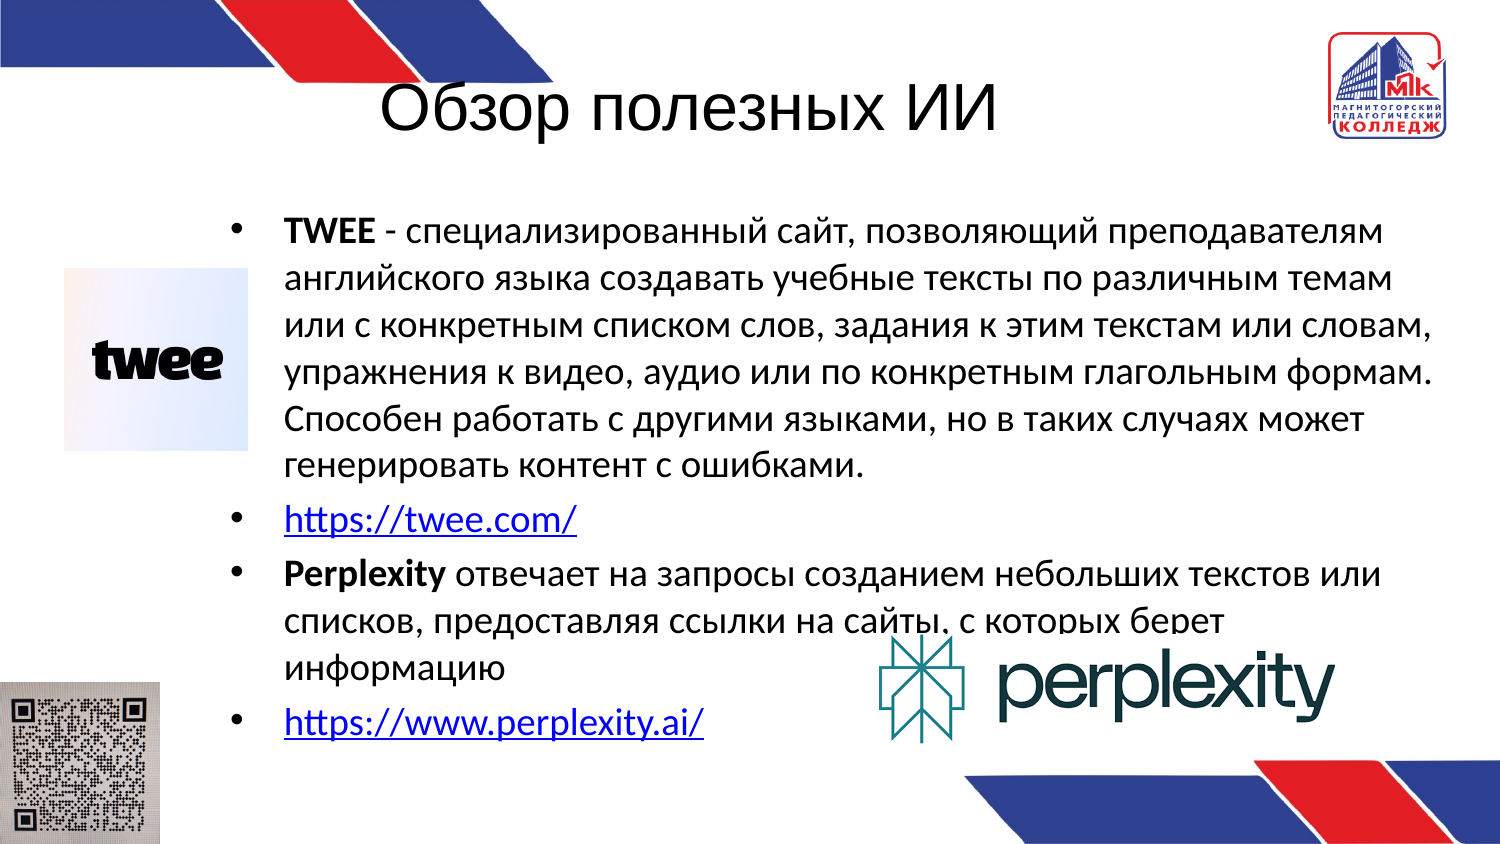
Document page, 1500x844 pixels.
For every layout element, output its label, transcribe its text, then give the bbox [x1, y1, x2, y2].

picture [0, 0, 1500, 844]
list TWEE - специализированный сайт, позволяющий преподавателям английского языка создавать учебные тексты по различным темам или с конкретным списком слов, задания к этим текстам или словам, упражнения к видео, аудио или по конкретным глагольным формам. Способен работать с другими языками, но в таких случаях может генерировать контент с ошибками. https://twee.com/ Perplexity отвечает на запросы созданием небольших текстов или списков, предоставляя ссылки на сайты, с которых берет информацию https://www.perplexity.ai/ [214, 197, 1459, 754]
title Обзор полезных ИИ [75, 33, 1306, 175]
